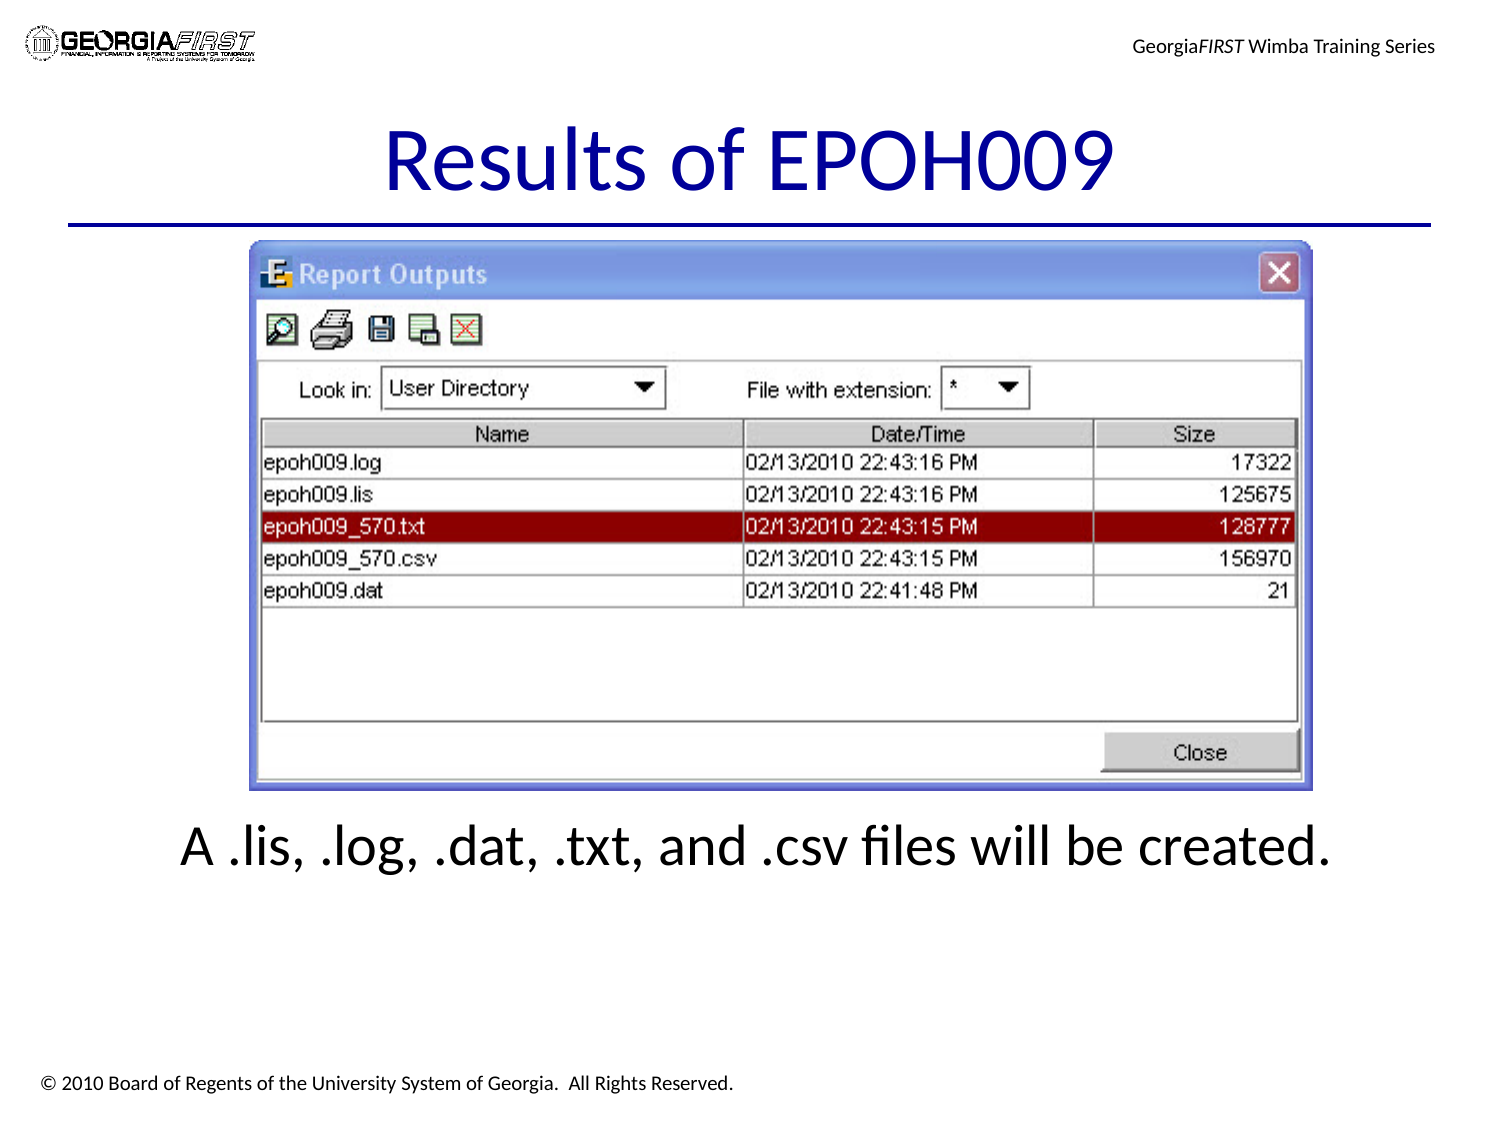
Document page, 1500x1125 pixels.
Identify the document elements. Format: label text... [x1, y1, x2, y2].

picture [24, 24, 255, 63]
list A .lis, .log, .dat, .txt, and .csv files will be created. [112, 800, 1425, 925]
picture [249, 240, 1313, 791]
title Results of EPOH009 [75, 75, 1425, 233]
